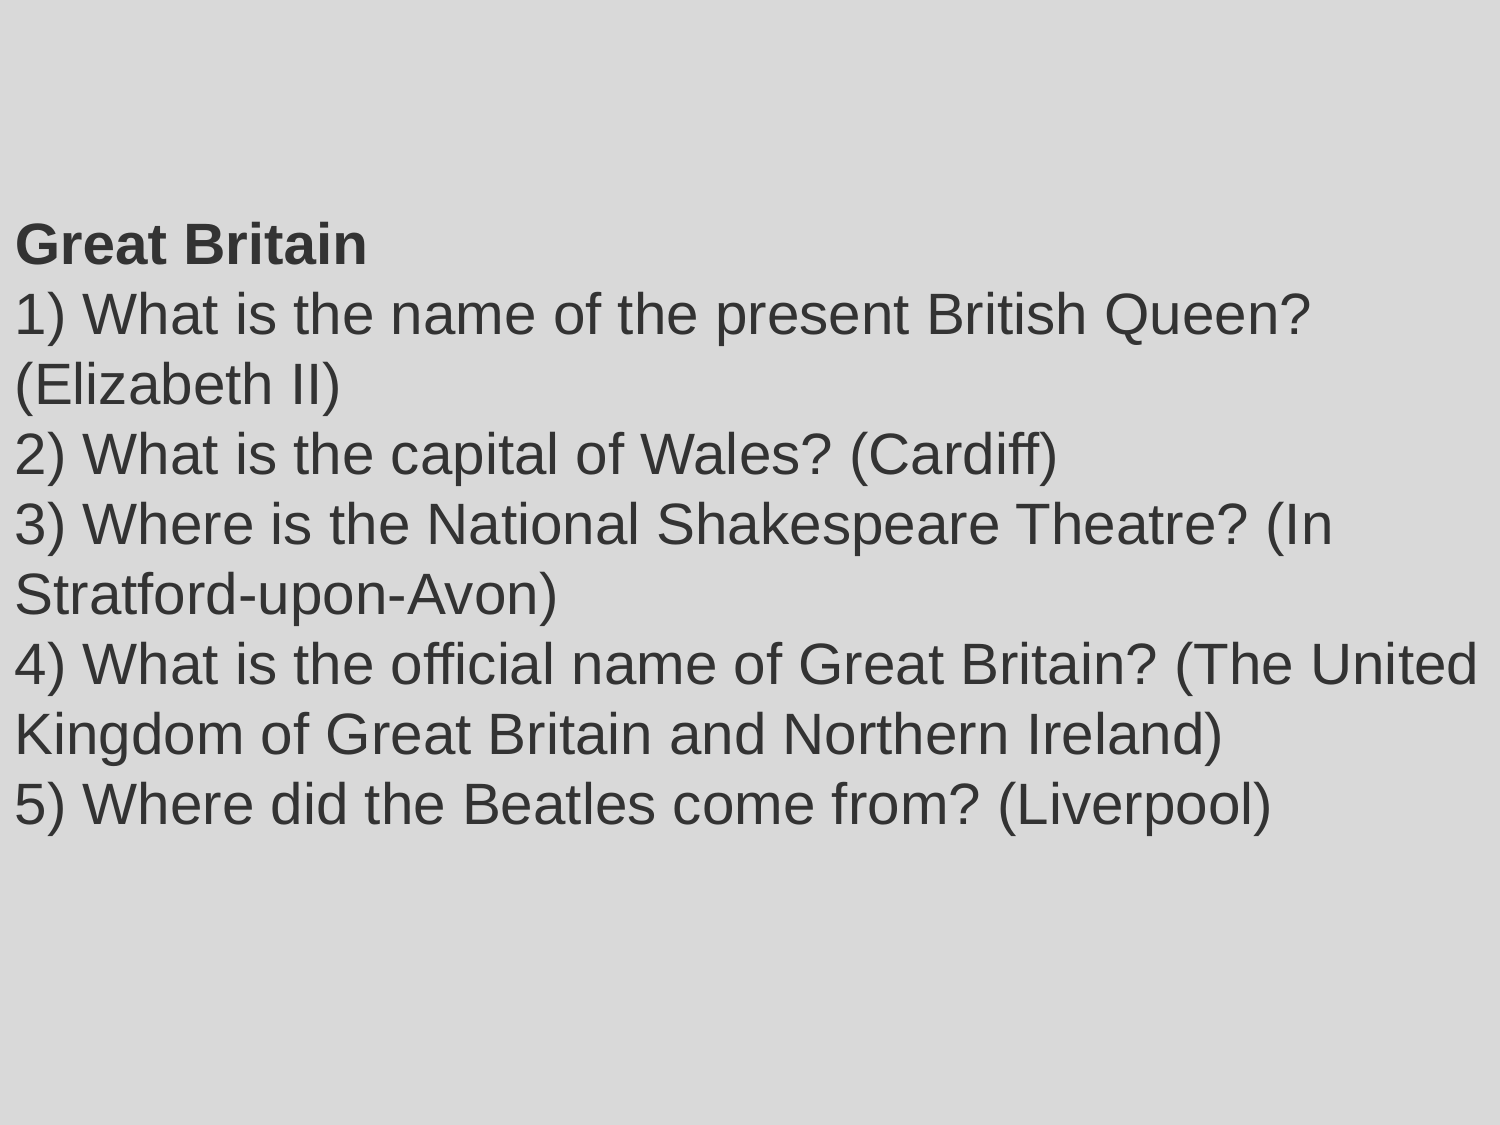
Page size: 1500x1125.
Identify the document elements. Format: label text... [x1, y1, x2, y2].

text_box Great Britain 1) What is the name of the present British Queen? (Elizabeth II) 2) What is the capital of Wales? (Cardiff) 3) Where is the National Shakespeare Theatre? (In Stratford-upon-Avon) 4) What is the official name of Great Britain? (The United Kingdom of Great Britain and Northern Ireland) 5) Where did the Beatles come from? (Liverpool) [0, 199, 1500, 844]
